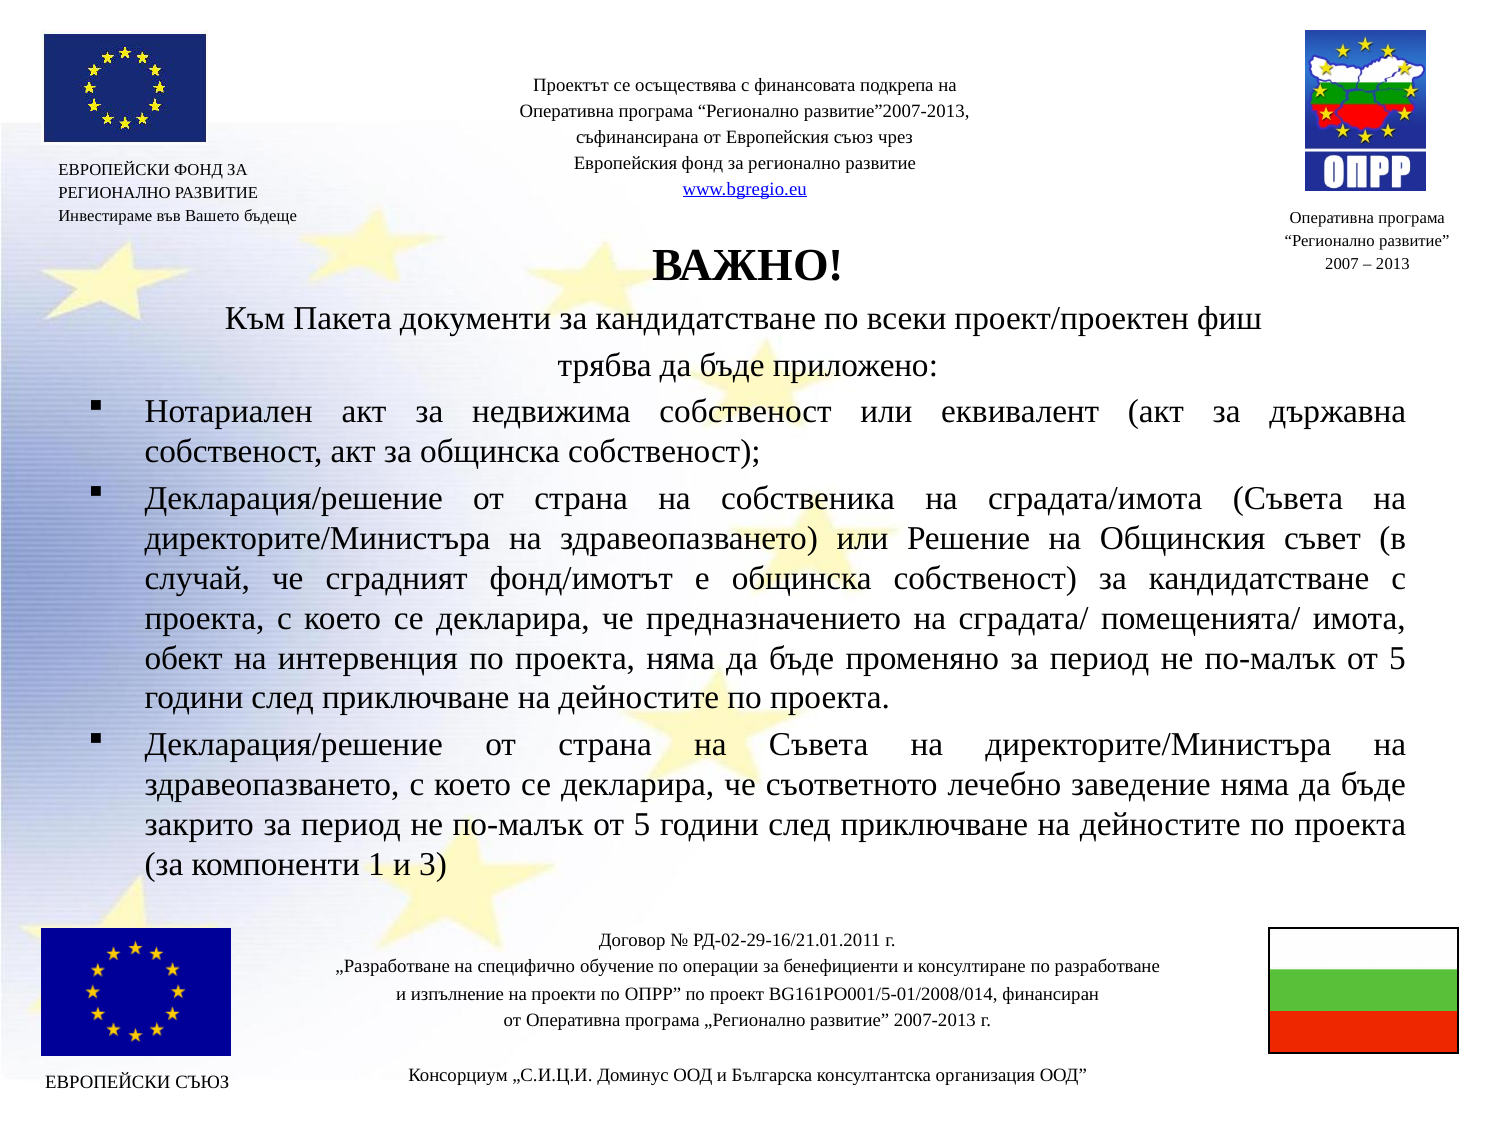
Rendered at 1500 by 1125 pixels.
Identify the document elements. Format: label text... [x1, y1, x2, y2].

picture [0, 0, 1500, 1125]
list ВАЖНО! Към Пакета документи за кандидатстване по всеки проект/проектен фиш трябва да бъде приложено: Нотариален акт за недвижима собственост или еквивалент (акт за държавна собственост, акт за общинска собственост); Декларация/решение от страна на собственика на сградата/имота (Съвета на директорите/Министъра на здравеопазването) или Решение на Общинския съвет (в случай, че сградният фонд/имотът е общинска собственост) за кандидатстване с проекта, с което се декларира, че предназначението на сградата/ помещенията/ имота, обект на интервенция по проекта, няма да бъде променяно за период не по-малък от 5 години след приключване на дейностите по проекта. Декларация/решение от страна на Съвета на директорите/Министъра на здравеопазването, с което се декларира, че съответното лечебно заведение няма да бъде закрито за период не по-малък от 5 години след приключване на дейностите по проекта (за компоненти 1 и 3) [73, 227, 1424, 929]
